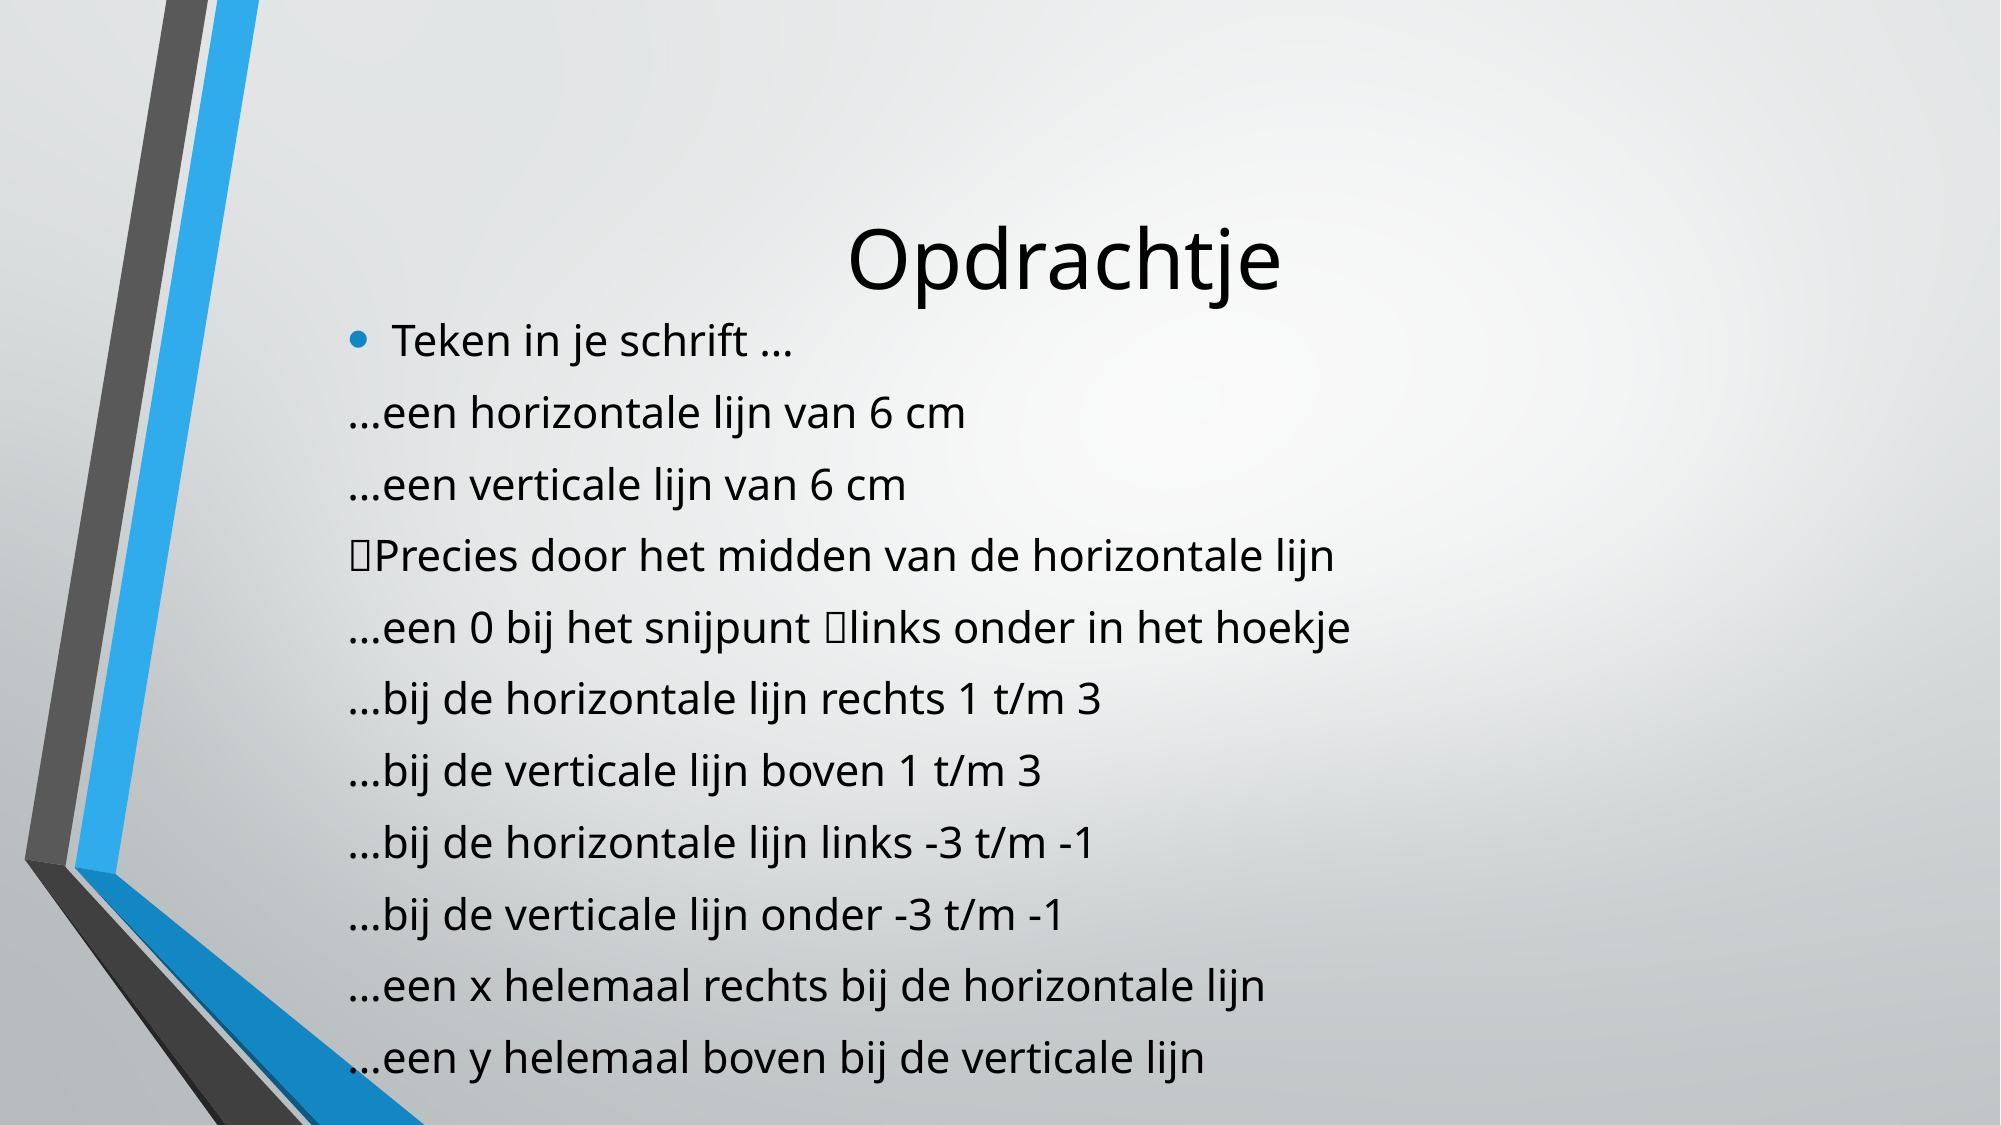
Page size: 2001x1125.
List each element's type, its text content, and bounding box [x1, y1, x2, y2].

list Teken in je schrift … …een horizontale lijn van 6 cm …een verticale lijn van 6 cm Precies door het midden van de horizontale lijn …een 0 bij het snijpunt links onder in het hoekje …bij de horizontale lijn rechts 1 t/m 3 …bij de verticale lijn boven 1 t/m 3 …bij de horizontale lijn links -3 t/m -1 …bij de verticale lijn onder -3 t/m -1 …een x helemaal rechts bij de horizontale lijn …een y helemaal boven bij de verticale lijn [332, 301, 1976, 1094]
title Opdrachtje [243, 112, 1887, 400]
